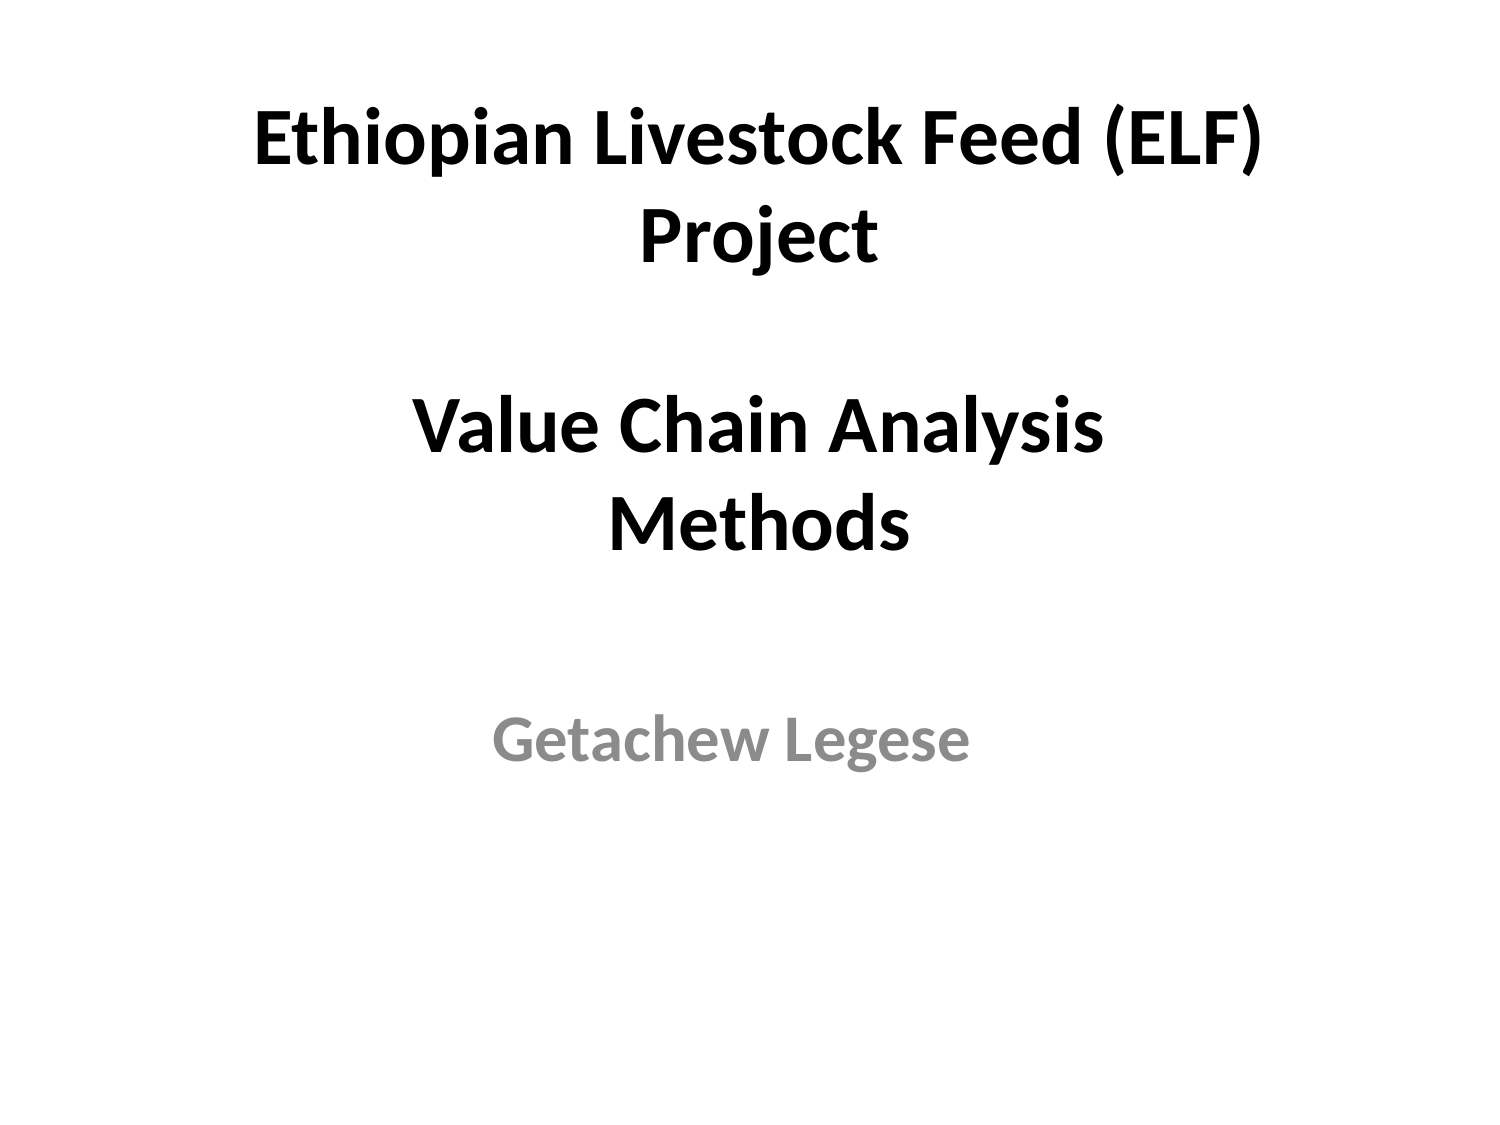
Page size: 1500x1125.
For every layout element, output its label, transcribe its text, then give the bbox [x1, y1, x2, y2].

subtitle Getachew Legese [87, 687, 1376, 863]
title Value Chain Analysis Methods [115, 362, 1404, 575]
text_box Ethiopian Livestock Feed (ELF) Project [116, 74, 1405, 288]
